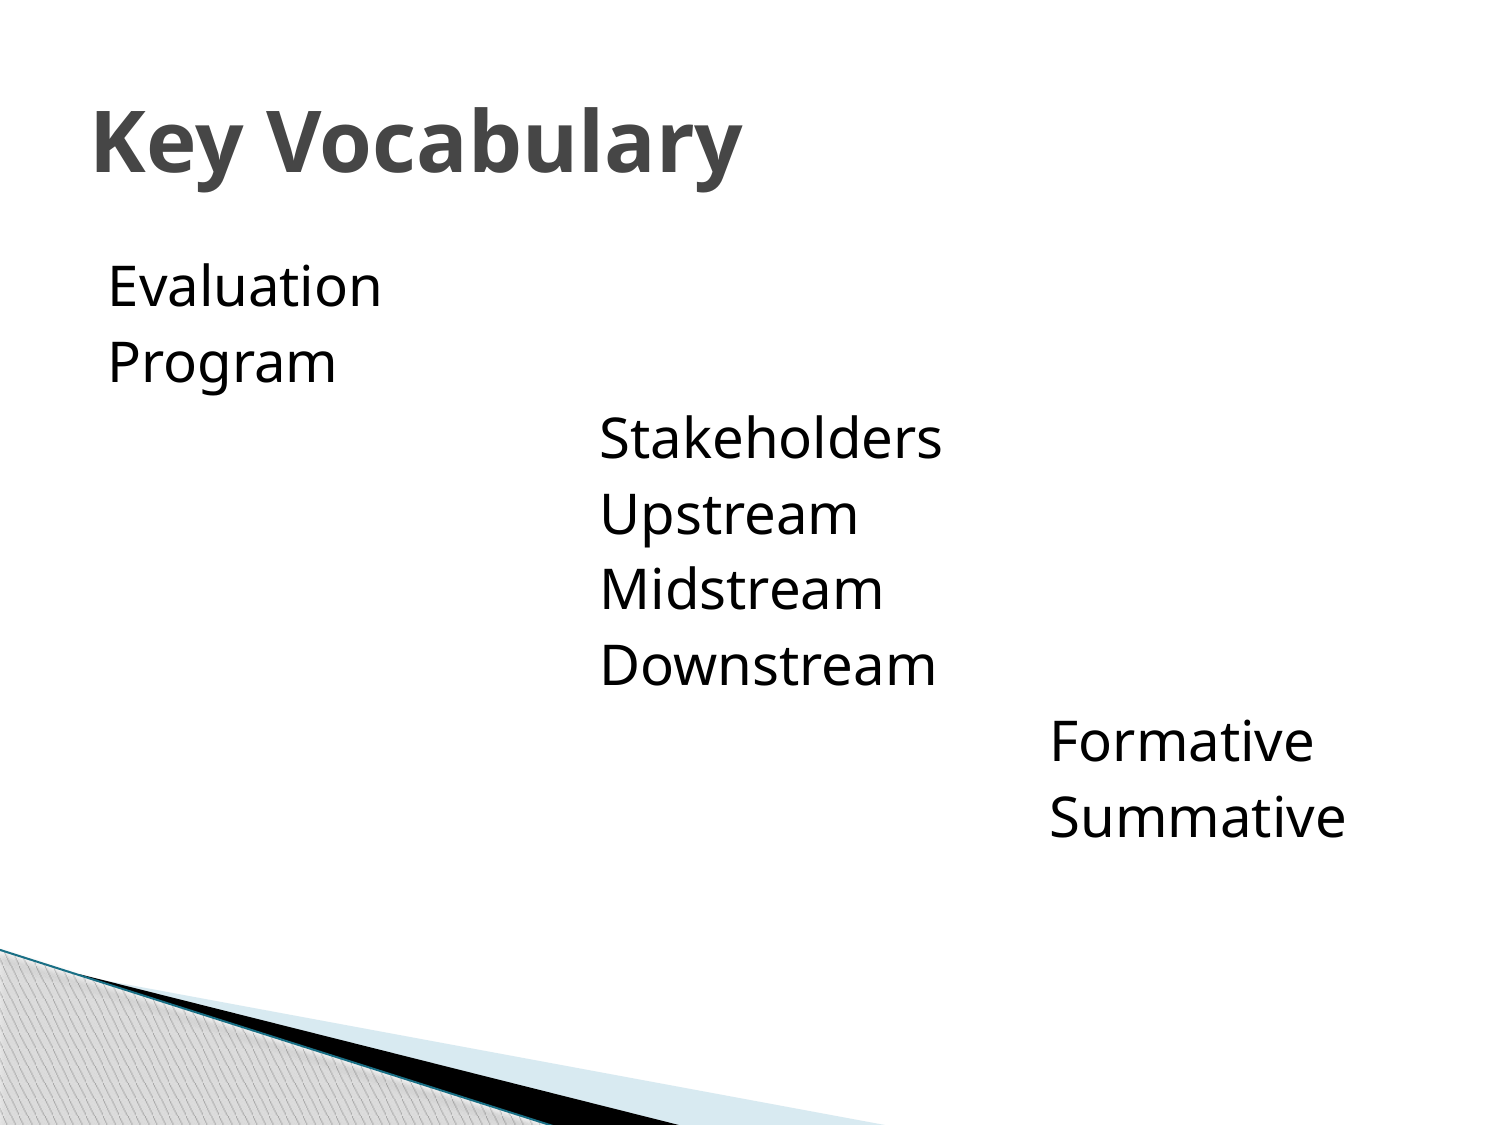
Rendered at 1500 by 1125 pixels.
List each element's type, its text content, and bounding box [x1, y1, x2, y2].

list Evaluation Program Stakeholders Upstream Midstream Downstream Formative Summative [75, 243, 1425, 986]
title Key Vocabulary [75, 45, 1425, 233]
